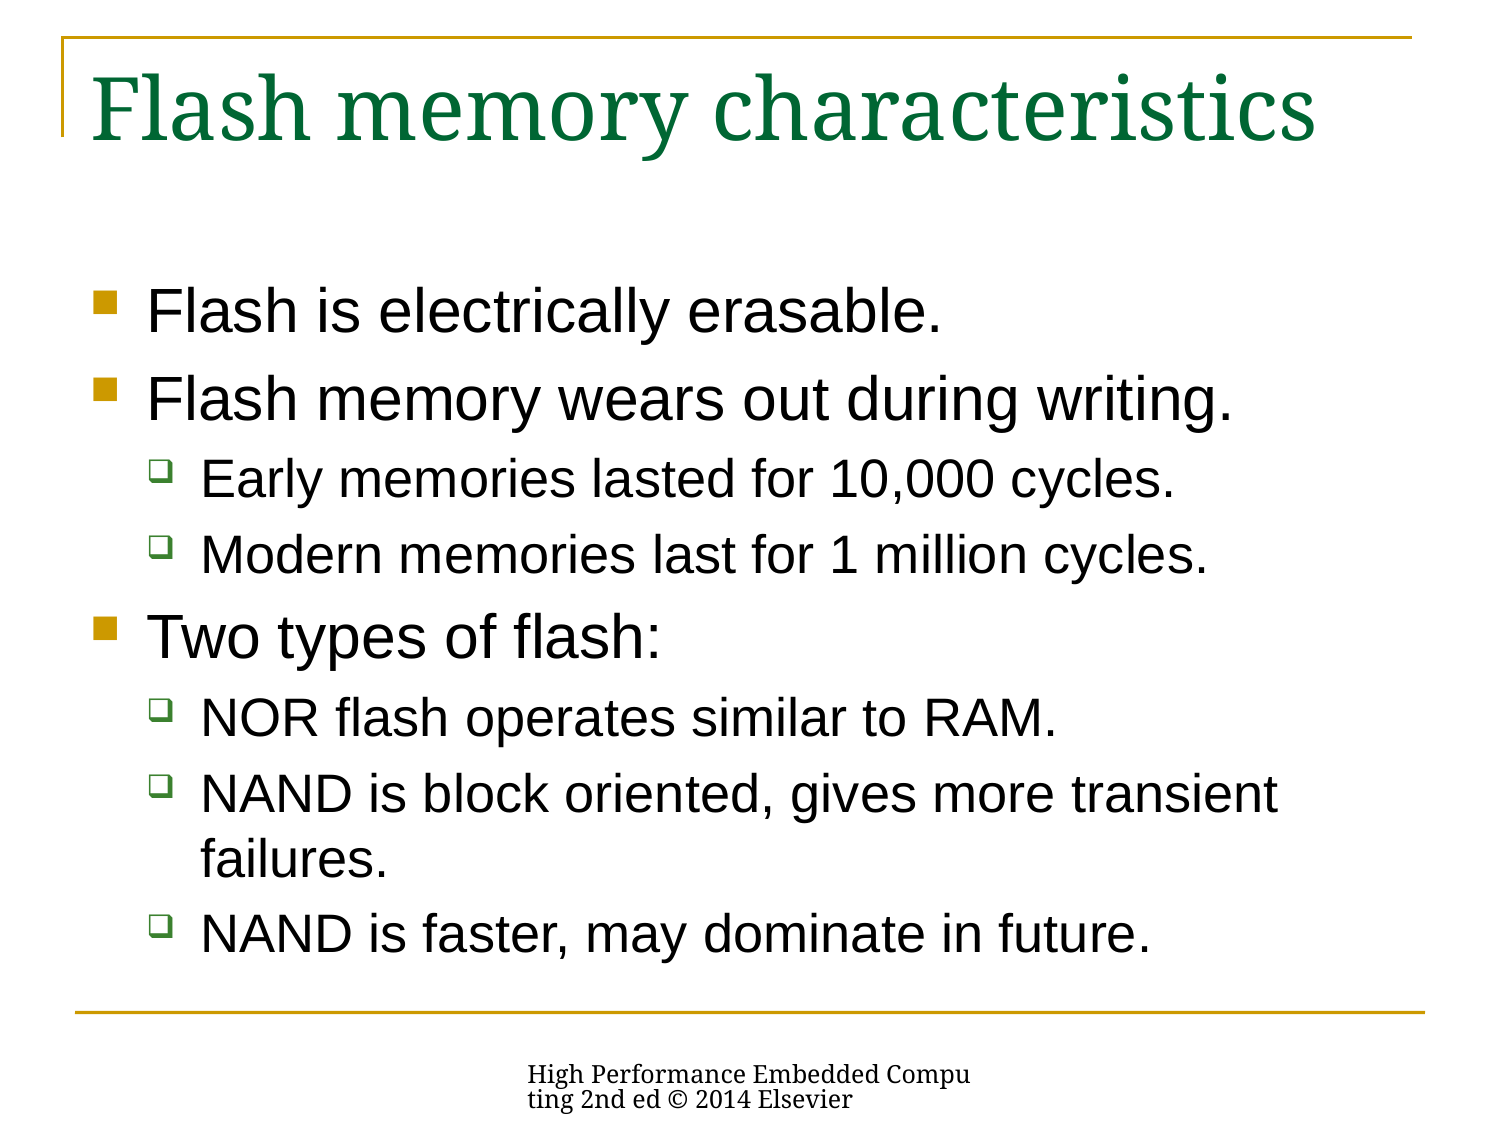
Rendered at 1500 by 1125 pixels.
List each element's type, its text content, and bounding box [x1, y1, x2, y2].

list Flash is electrically erasable. Flash memory wears out during writing. Early memories lasted for 10,000 cycles. Modern memories last for 1 million cycles. Two types of flash: NOR flash operates similar to RAM. NAND is block oriented, gives more transient failures. NAND is faster, may dominate in future. [75, 262, 1425, 1006]
title Flash memory characteristics [75, 45, 1425, 233]
footer High Performance Embedded Computing 2nd ed © 2014 Elsevier [512, 1025, 988, 1100]
